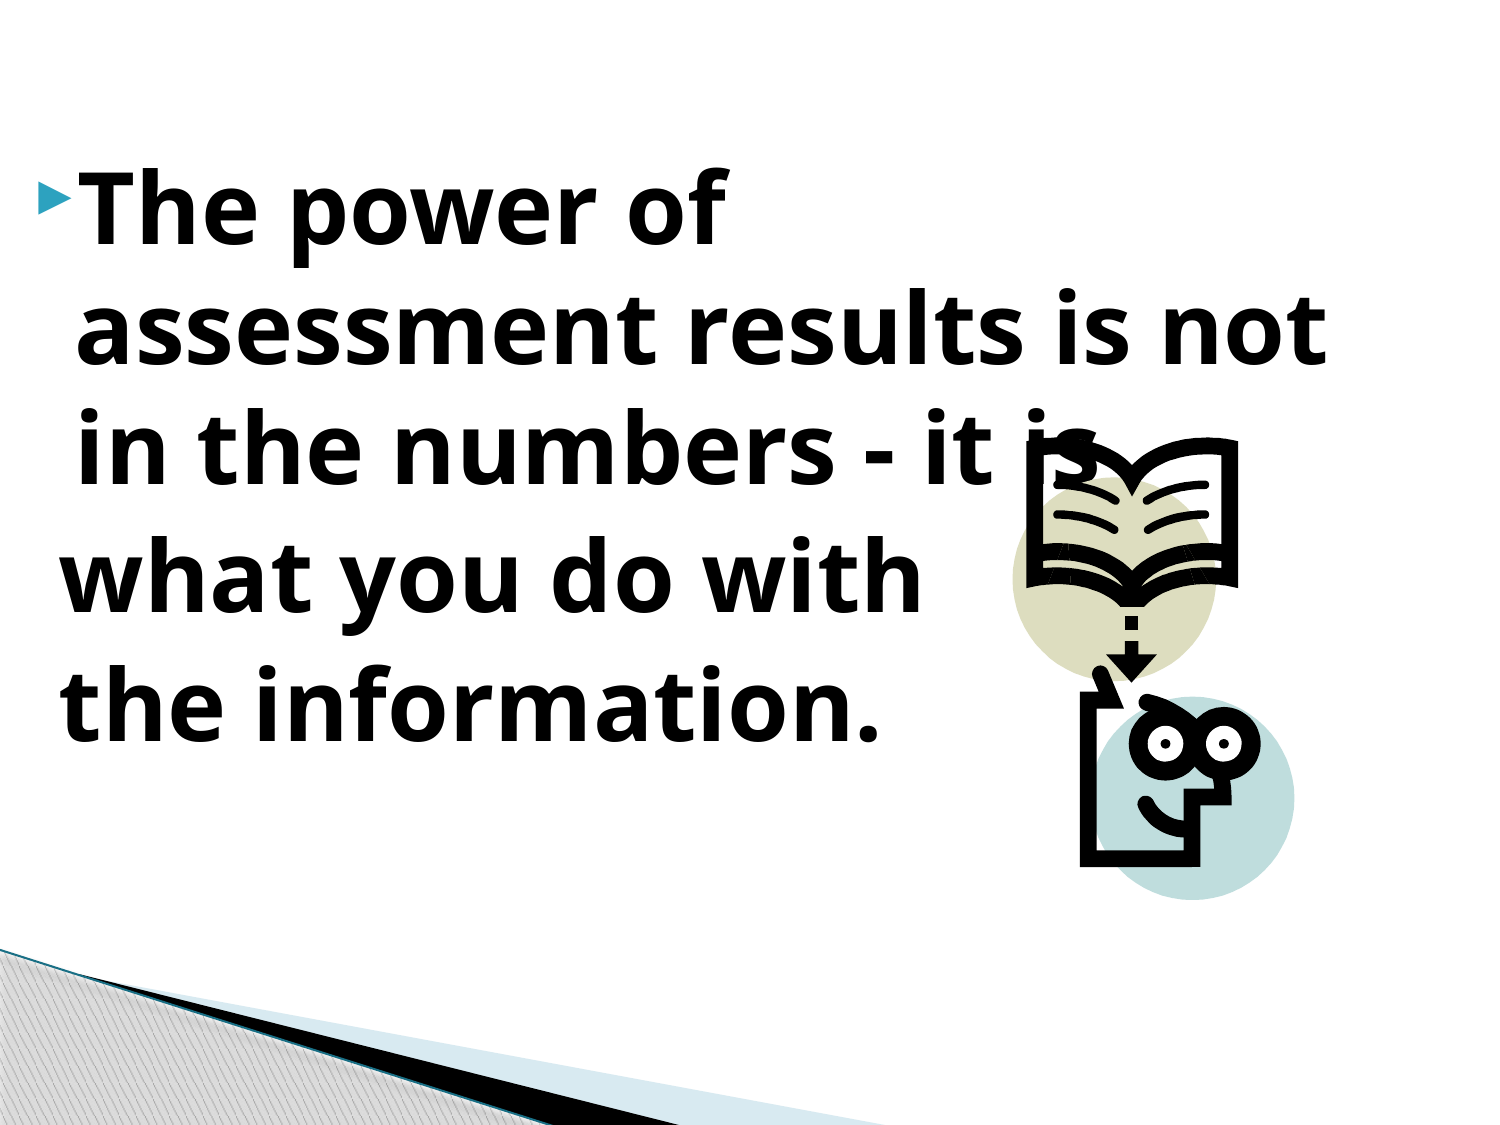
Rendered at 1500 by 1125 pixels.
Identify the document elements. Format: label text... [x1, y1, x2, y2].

list The power of assessment results is not in the numbers - it is what you do with the information. [0, 137, 1350, 986]
picture [1012, 437, 1295, 901]
